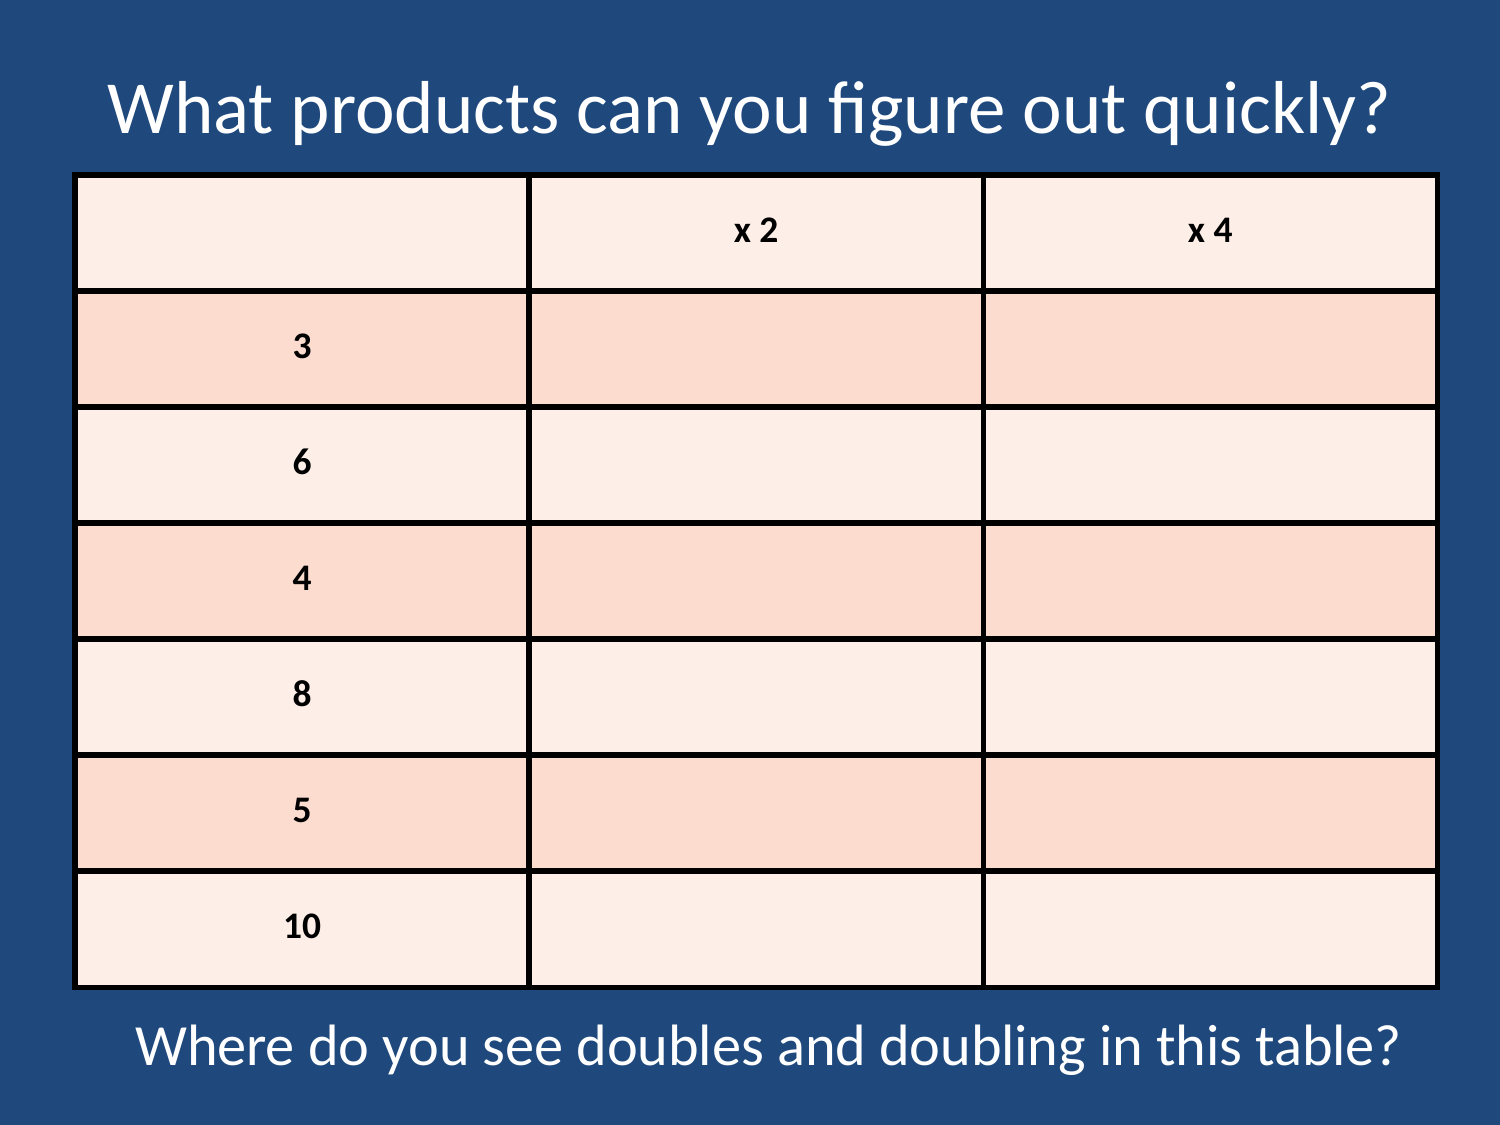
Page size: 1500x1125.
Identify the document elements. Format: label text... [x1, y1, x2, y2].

table_cell [532, 526, 981, 636]
table_cell 3 [78, 294, 526, 404]
title What products can you figure out quickly? [75, 45, 1425, 163]
table_cell [532, 410, 981, 520]
table_cell [986, 410, 1435, 520]
table_cell 10 [78, 874, 526, 985]
table_cell [986, 642, 1435, 752]
table_cell 4 [78, 526, 526, 636]
table_cell [532, 758, 981, 868]
table_cell [986, 294, 1435, 404]
table_header x 2 [532, 178, 981, 288]
table_header x 4 [986, 178, 1435, 288]
table_header [78, 178, 526, 288]
table_cell [532, 874, 981, 985]
table_cell 5 [78, 758, 526, 868]
table_cell [532, 642, 981, 752]
table_cell [986, 526, 1435, 636]
table_cell [986, 758, 1435, 868]
table_cell [986, 874, 1435, 985]
table_cell [532, 294, 981, 404]
table_cell 6 [78, 410, 526, 520]
table_cell 8 [78, 642, 526, 752]
text_box Where do you see doubles and doubling in this table? [120, 999, 1418, 1085]
